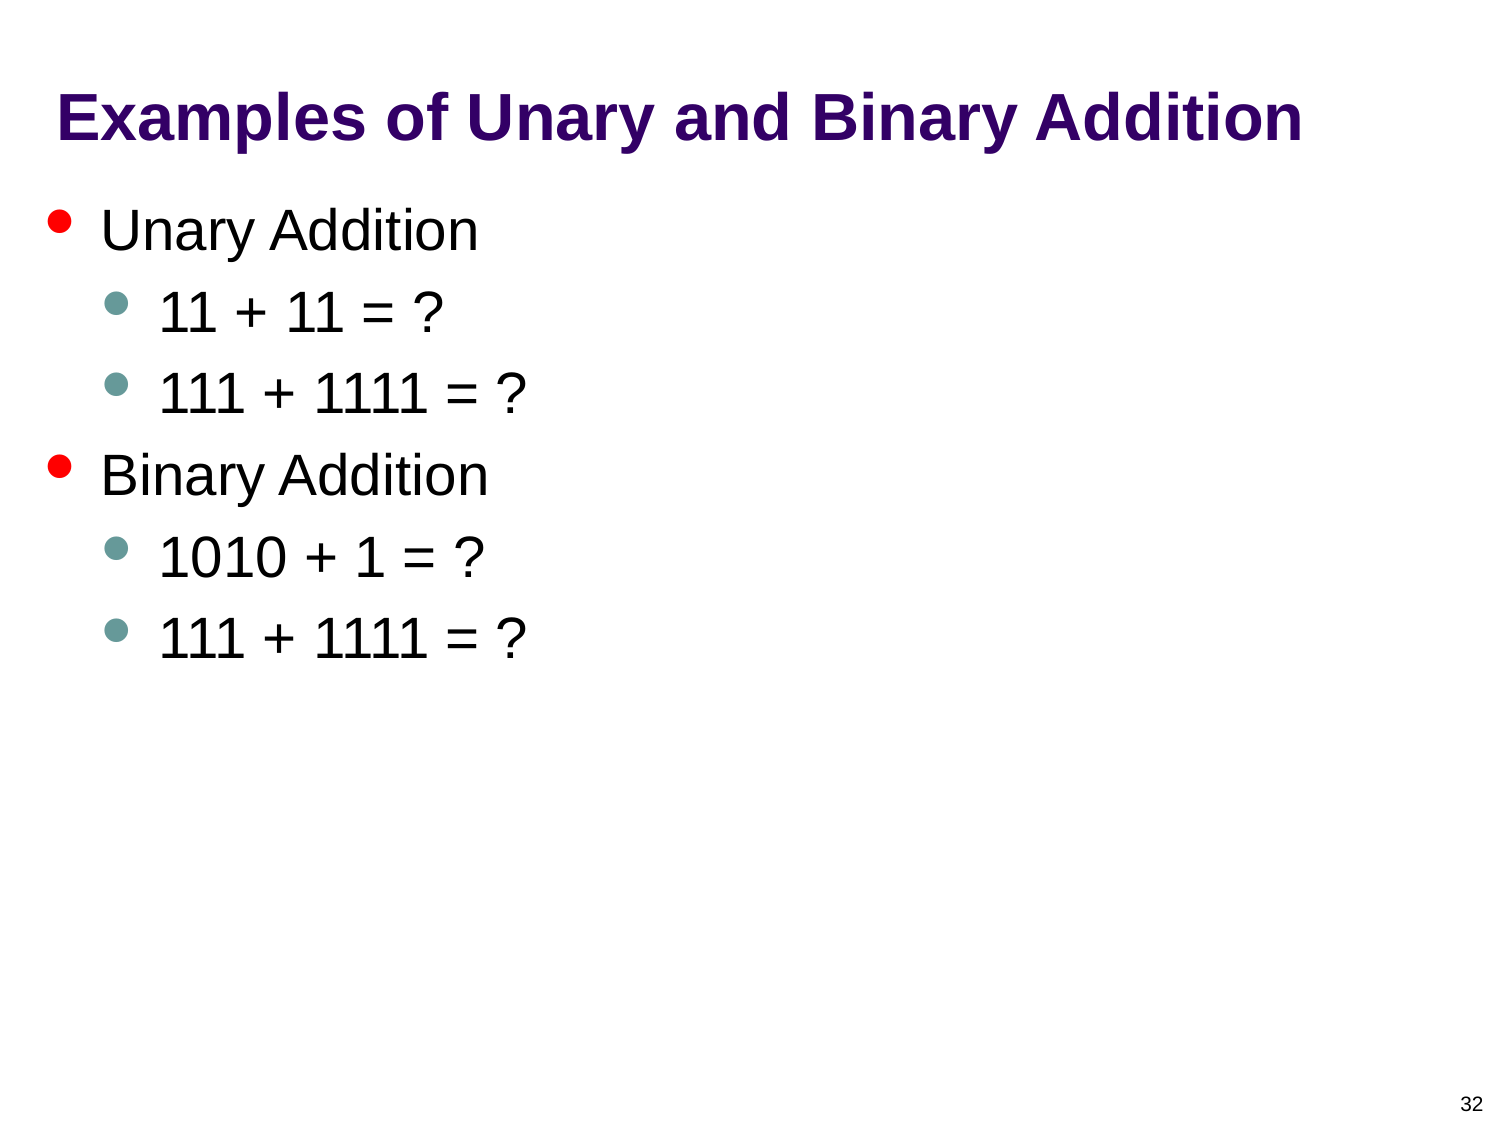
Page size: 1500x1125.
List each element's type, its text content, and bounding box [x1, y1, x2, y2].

list Unary Addition 11 + 11 = ? 111 + 1111 = ? Binary Addition 1010 + 1 = ? 111 + 1111 = ? [29, 184, 1483, 1083]
title Examples of Unary and Binary Addition [41, 19, 1471, 162]
slide_number 32 [1378, 1083, 1499, 1125]
